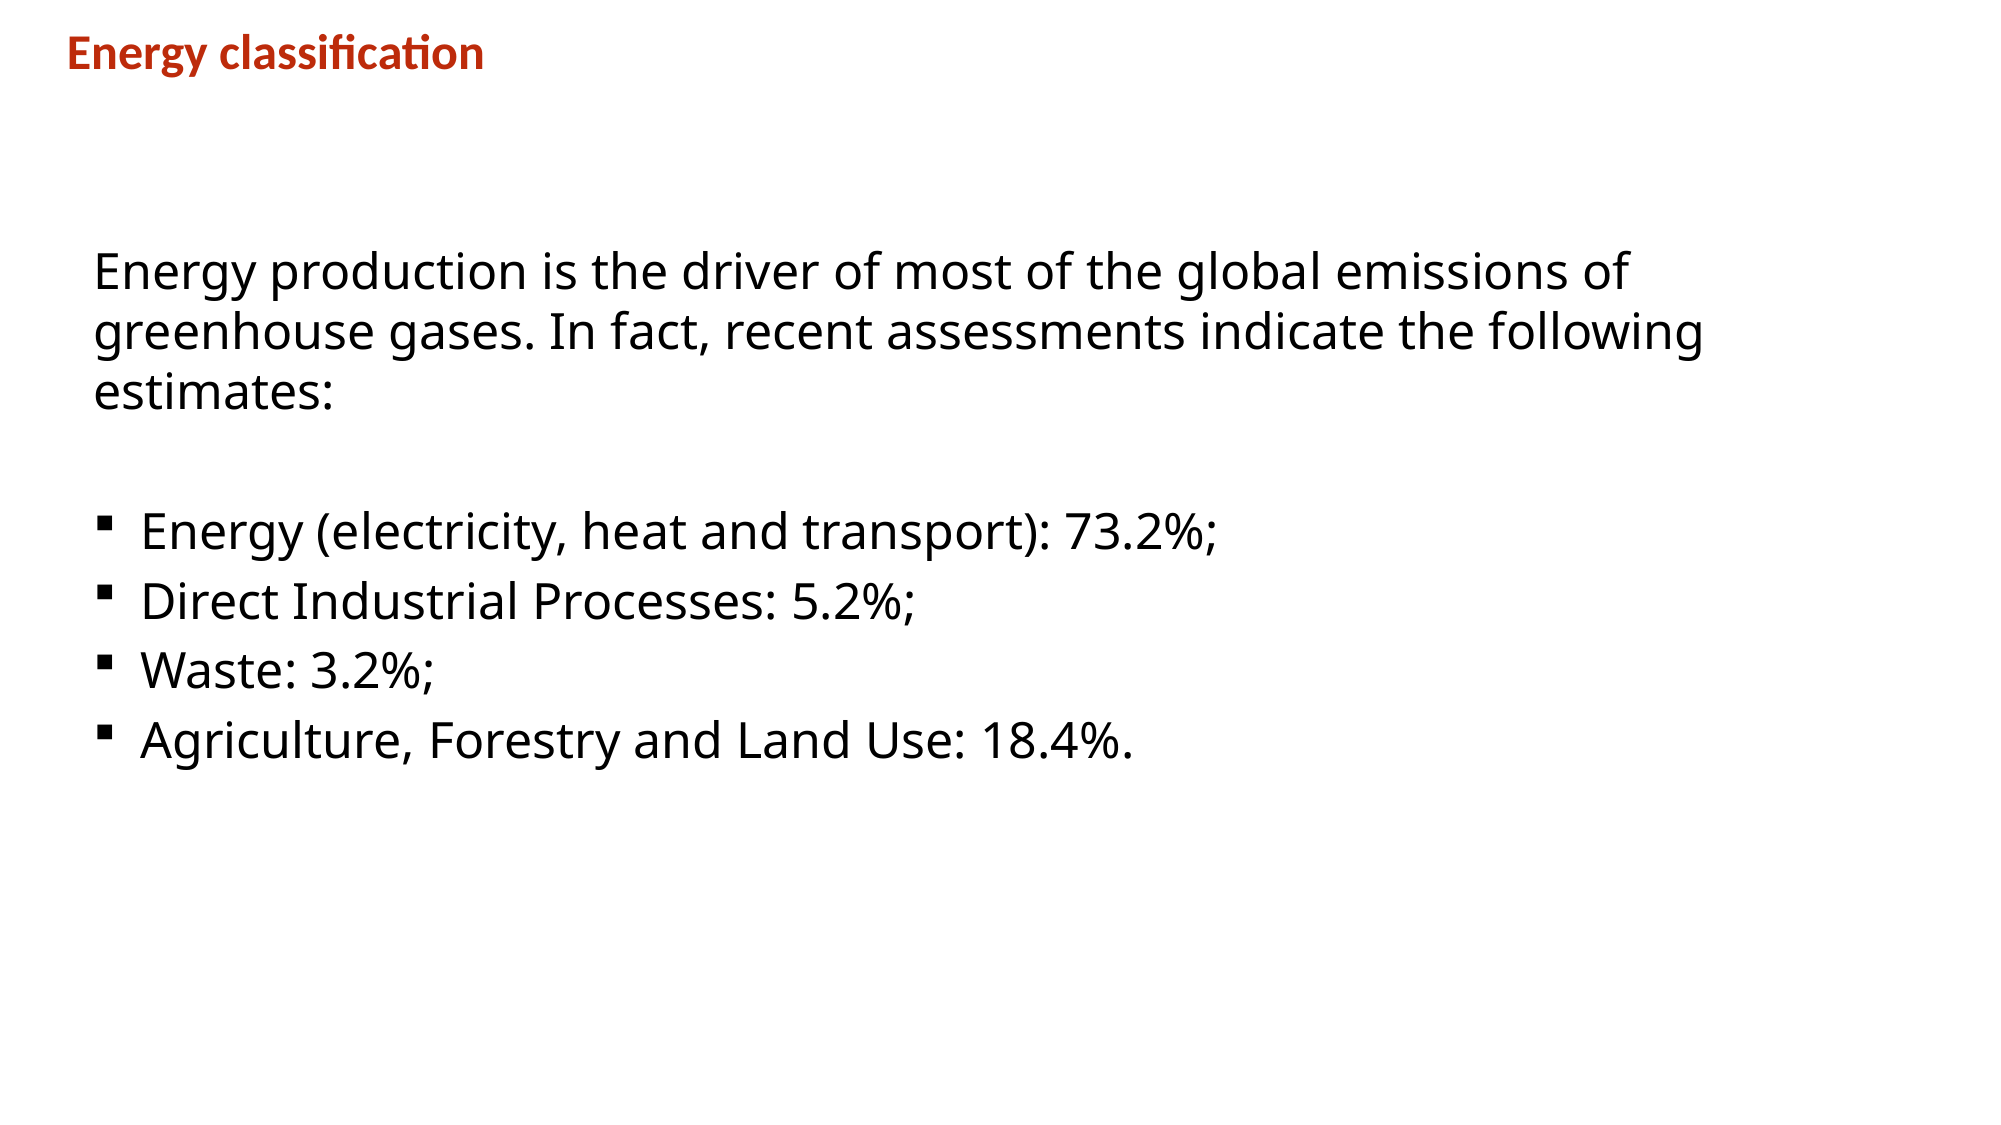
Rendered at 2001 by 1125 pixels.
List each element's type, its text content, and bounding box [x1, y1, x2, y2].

list Energy classification [52, 26, 1895, 680]
